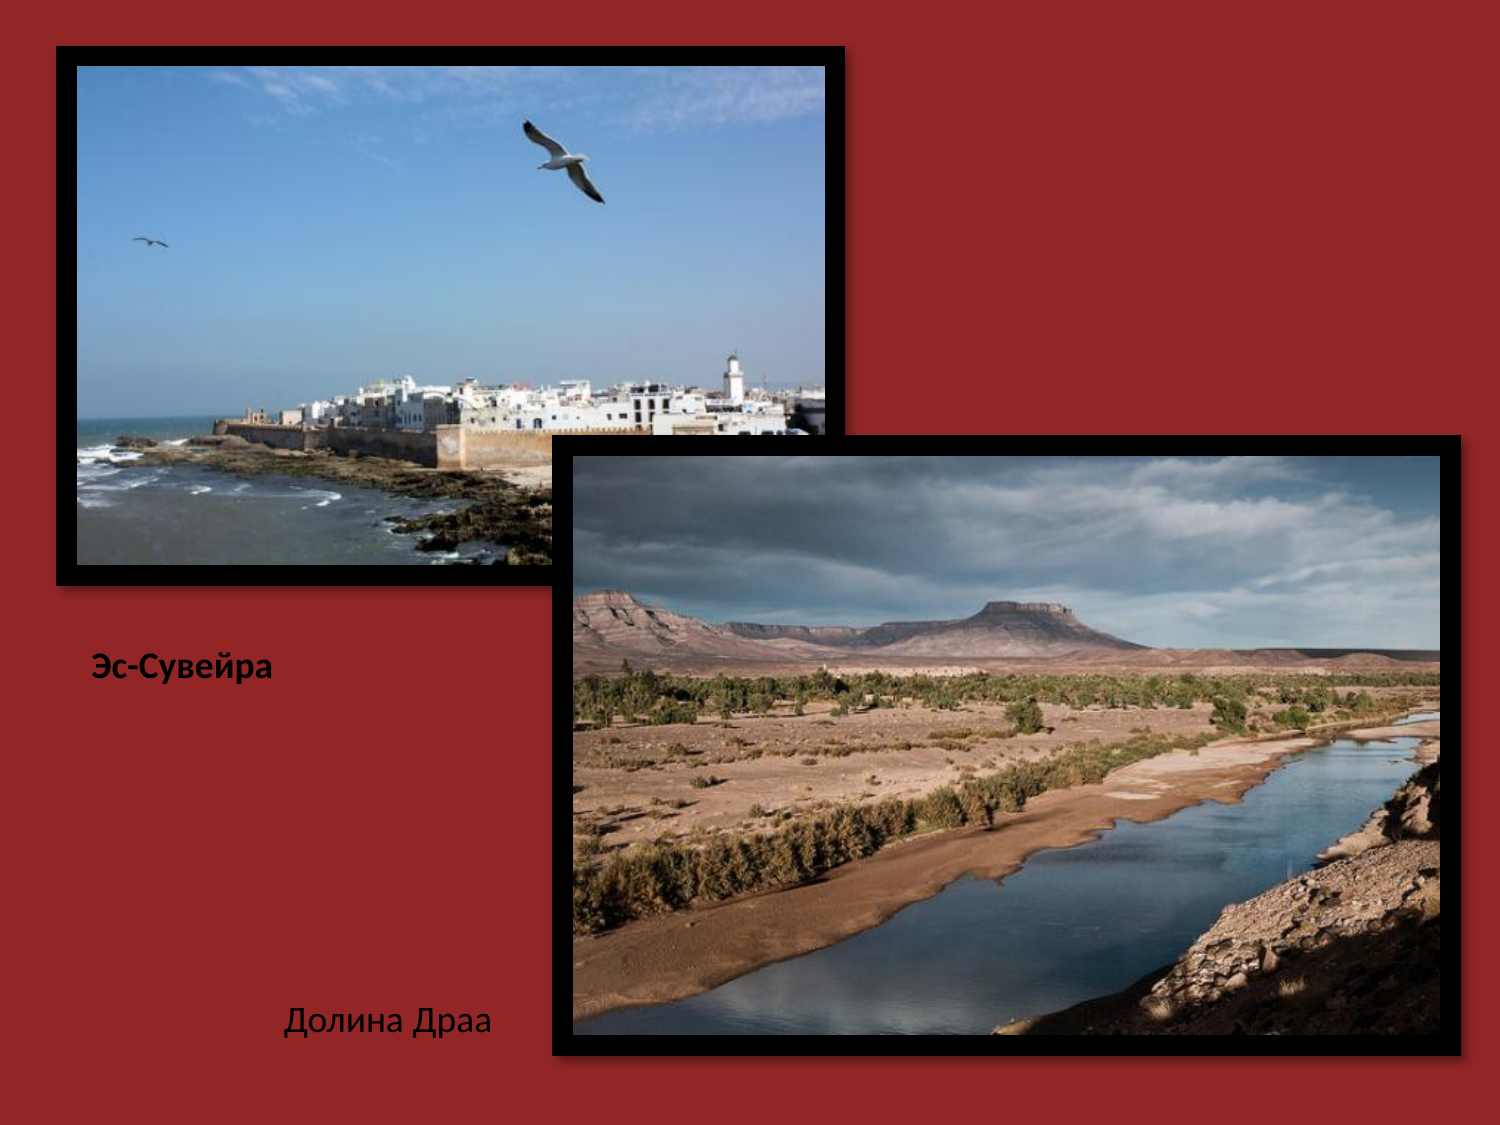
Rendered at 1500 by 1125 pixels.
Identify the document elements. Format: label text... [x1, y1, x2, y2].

text_box Долина Драа [269, 987, 508, 1048]
picture [76, 66, 1441, 1036]
text_box Эс-Сувейра [76, 633, 289, 694]
